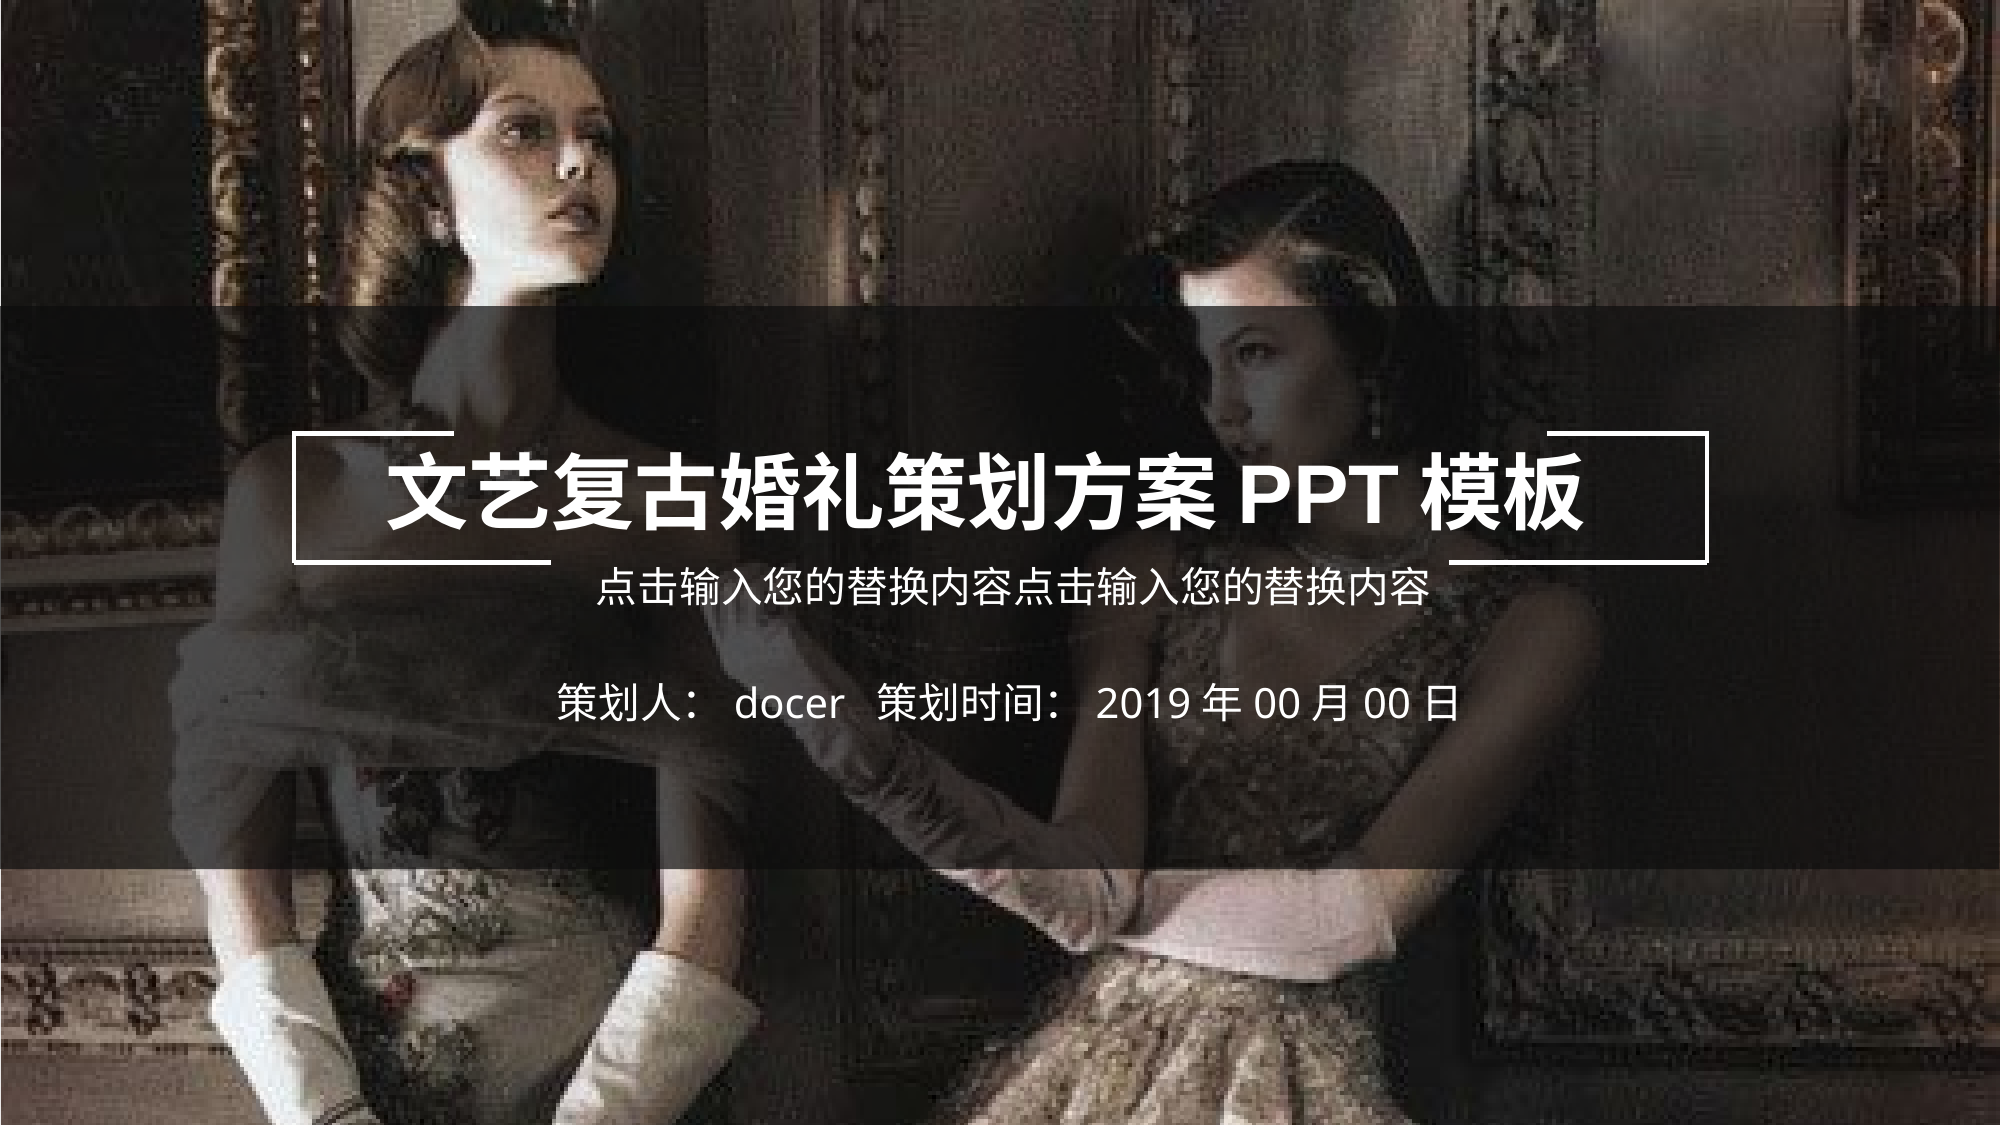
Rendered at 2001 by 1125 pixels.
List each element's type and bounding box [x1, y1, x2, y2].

text_box [293, 430, 1707, 563]
picture [0, 0, 2000, 1125]
